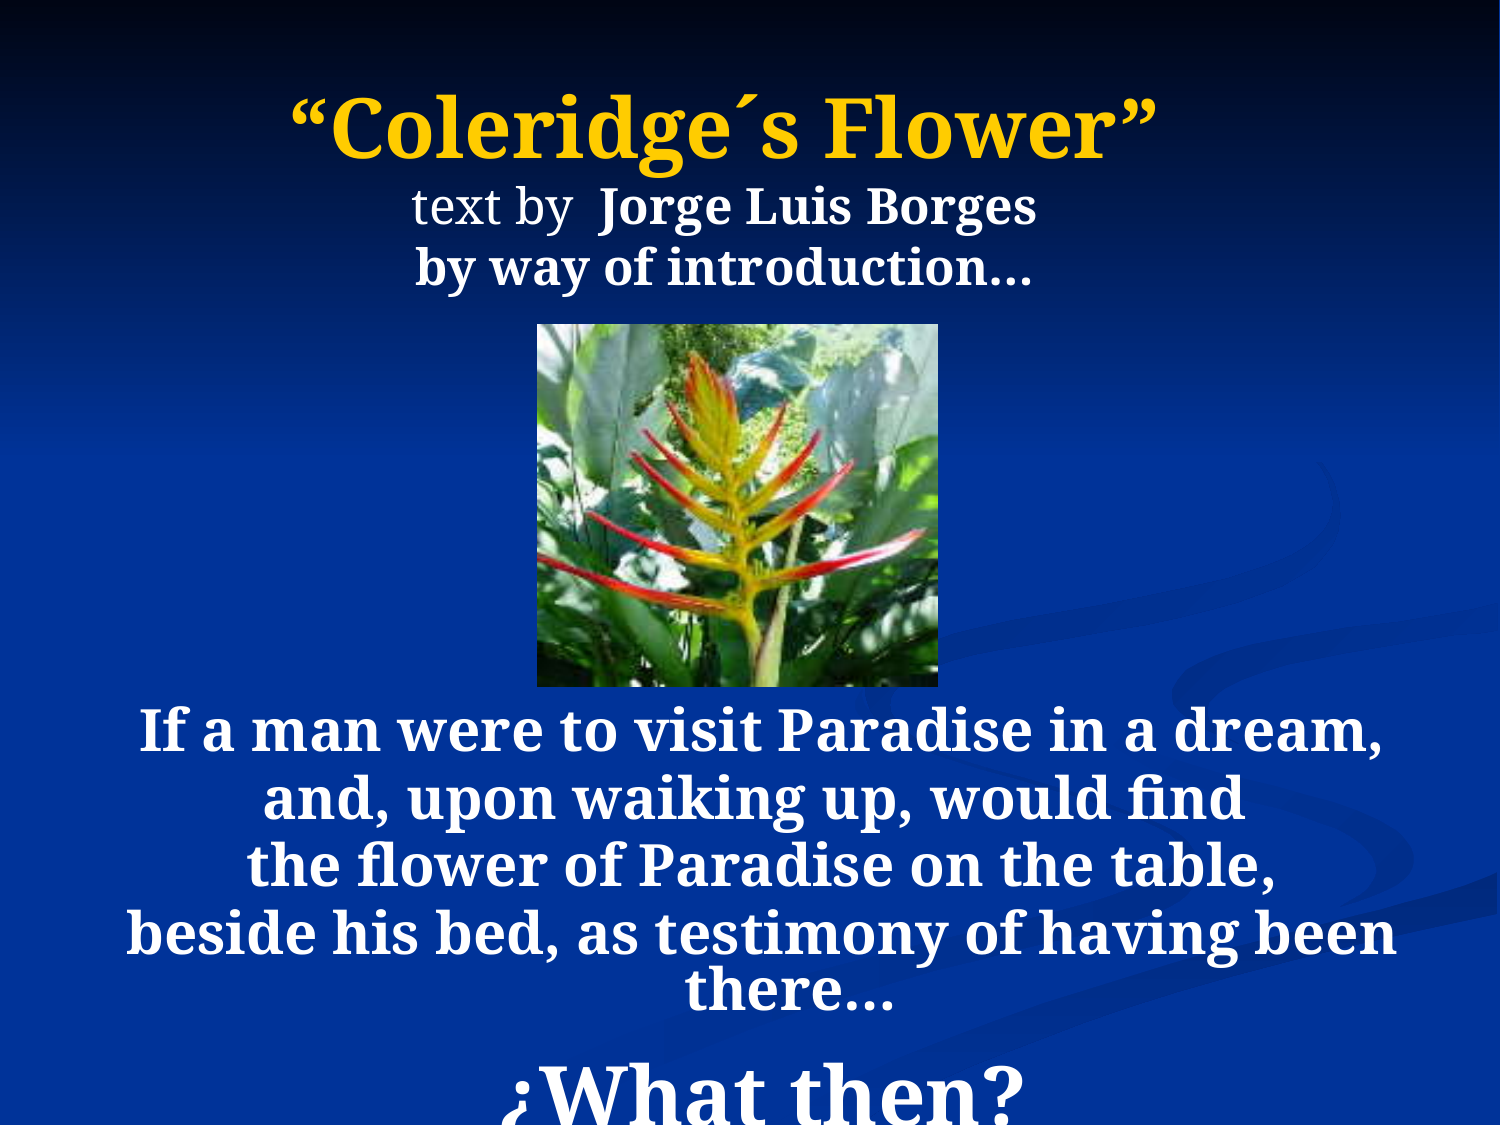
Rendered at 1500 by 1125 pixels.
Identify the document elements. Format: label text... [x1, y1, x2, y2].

list If a man were to visit Paradise in a dream, and, upon waiking up, would find the flower of Paradise on the table, beside his bed, as testimony of having been there… ¿What then? [49, 387, 1476, 1076]
title “Coleridge´s Flower” text by Jorge Luis Borges by way of introduction… [74, 44, 1376, 126]
picture [537, 324, 938, 687]
